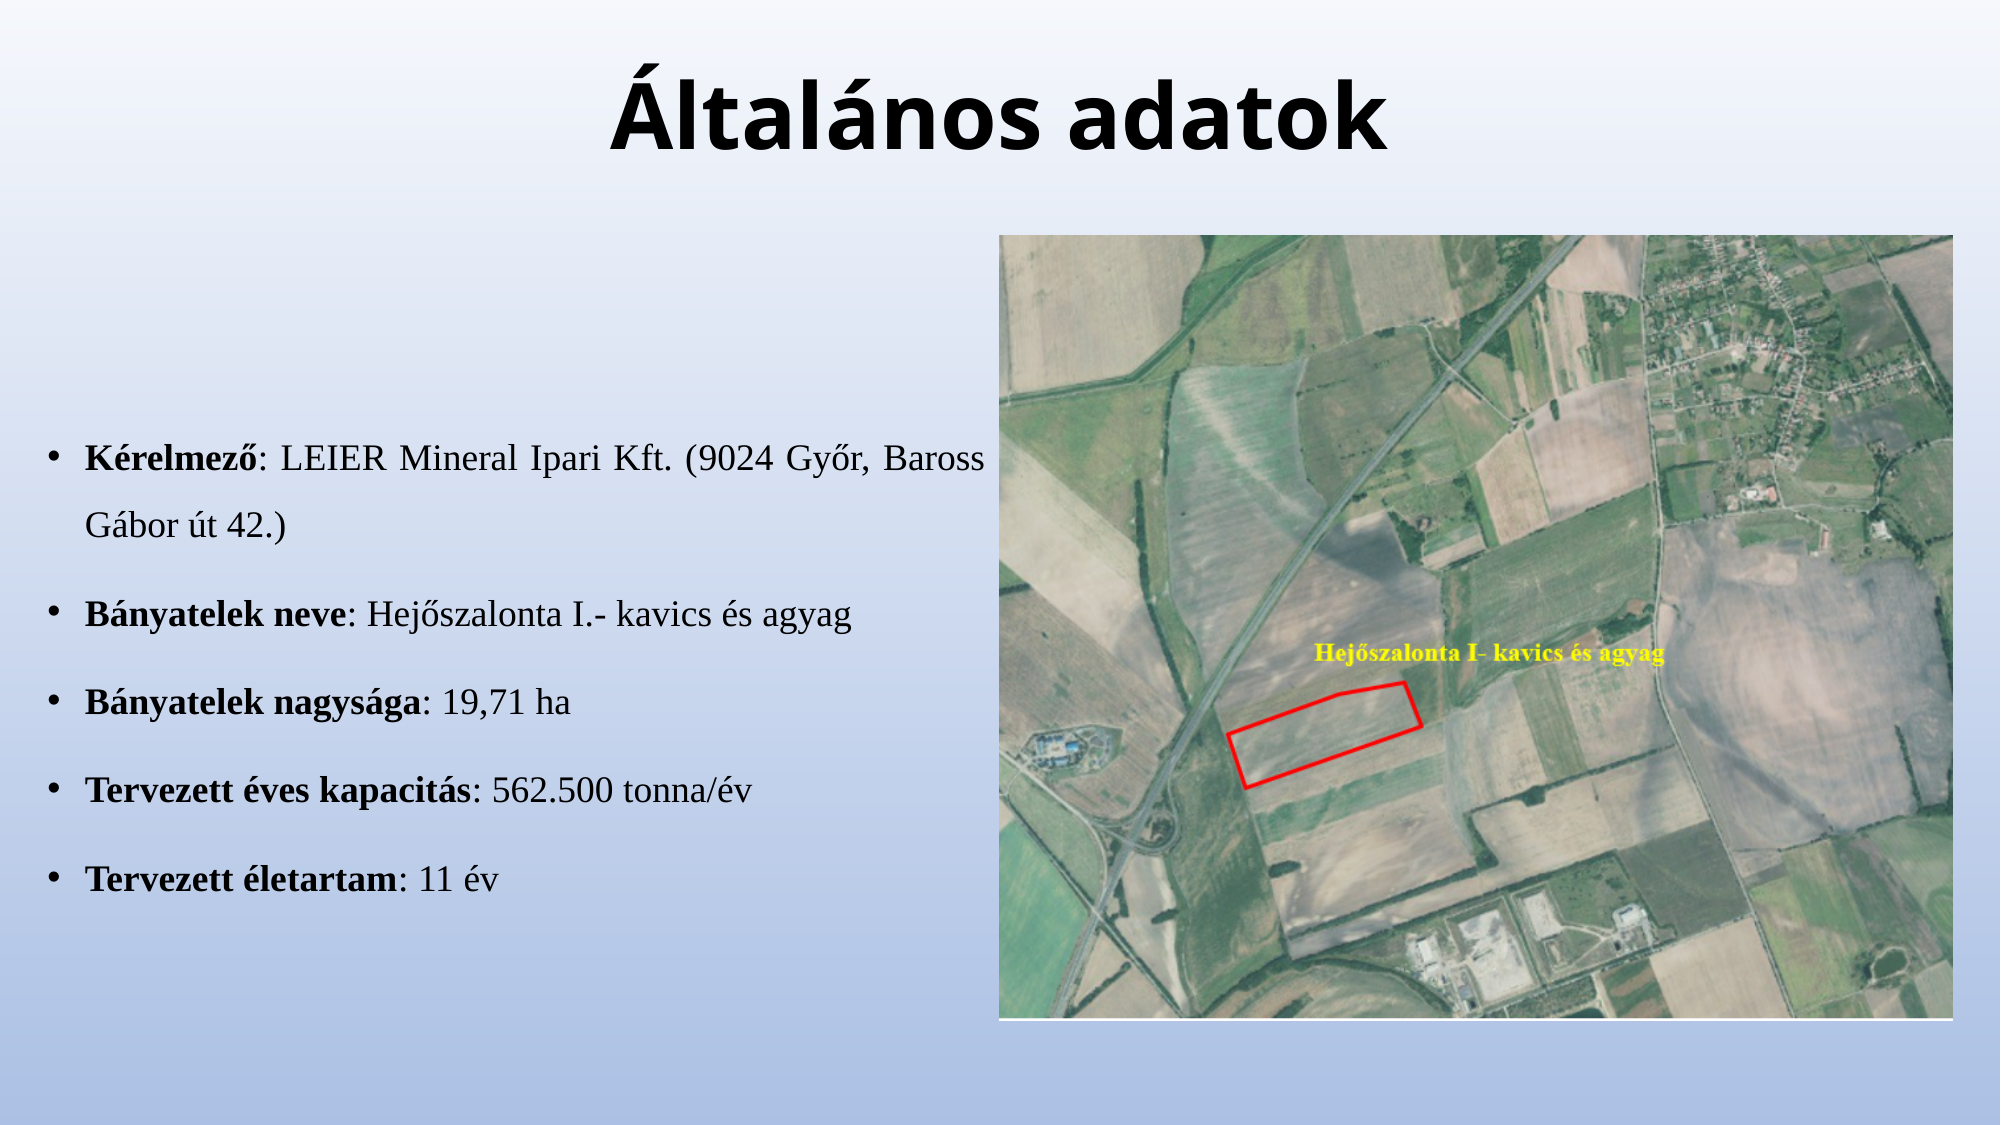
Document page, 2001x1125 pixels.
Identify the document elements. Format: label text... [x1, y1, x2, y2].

title Általános adatok [137, 59, 1863, 181]
picture [999, 235, 1953, 1021]
list Kérelmező: LEIER Mineral Ipari Kft. (9024 Győr, Baross Gábor út 42.) Bányatelek neve: Hejőszalonta I.- kavics és agyag Bányatelek nagysága: 19,71 ha Tervezett éves kapacitás: 562.500 tonna/év Tervezett életartam: 11 év [32, 402, 999, 923]
